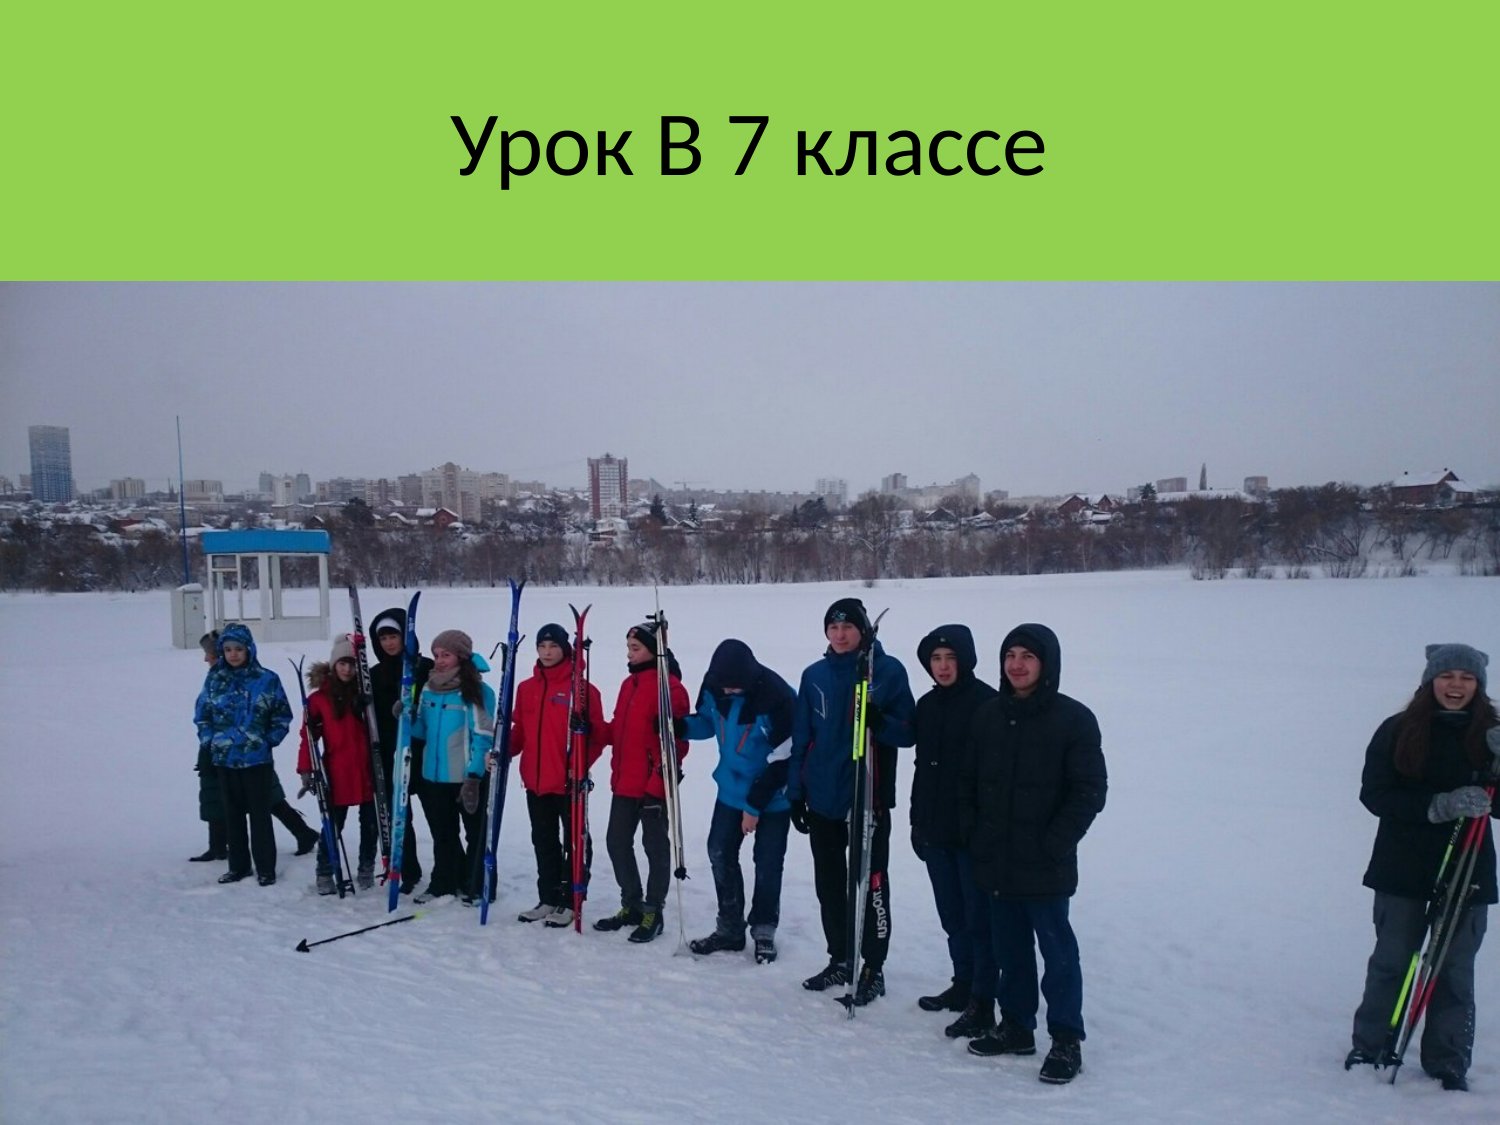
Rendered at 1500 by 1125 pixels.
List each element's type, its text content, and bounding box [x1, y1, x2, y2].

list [0, 280, 1500, 1125]
title Урок В 7 классе [75, 45, 1425, 233]
